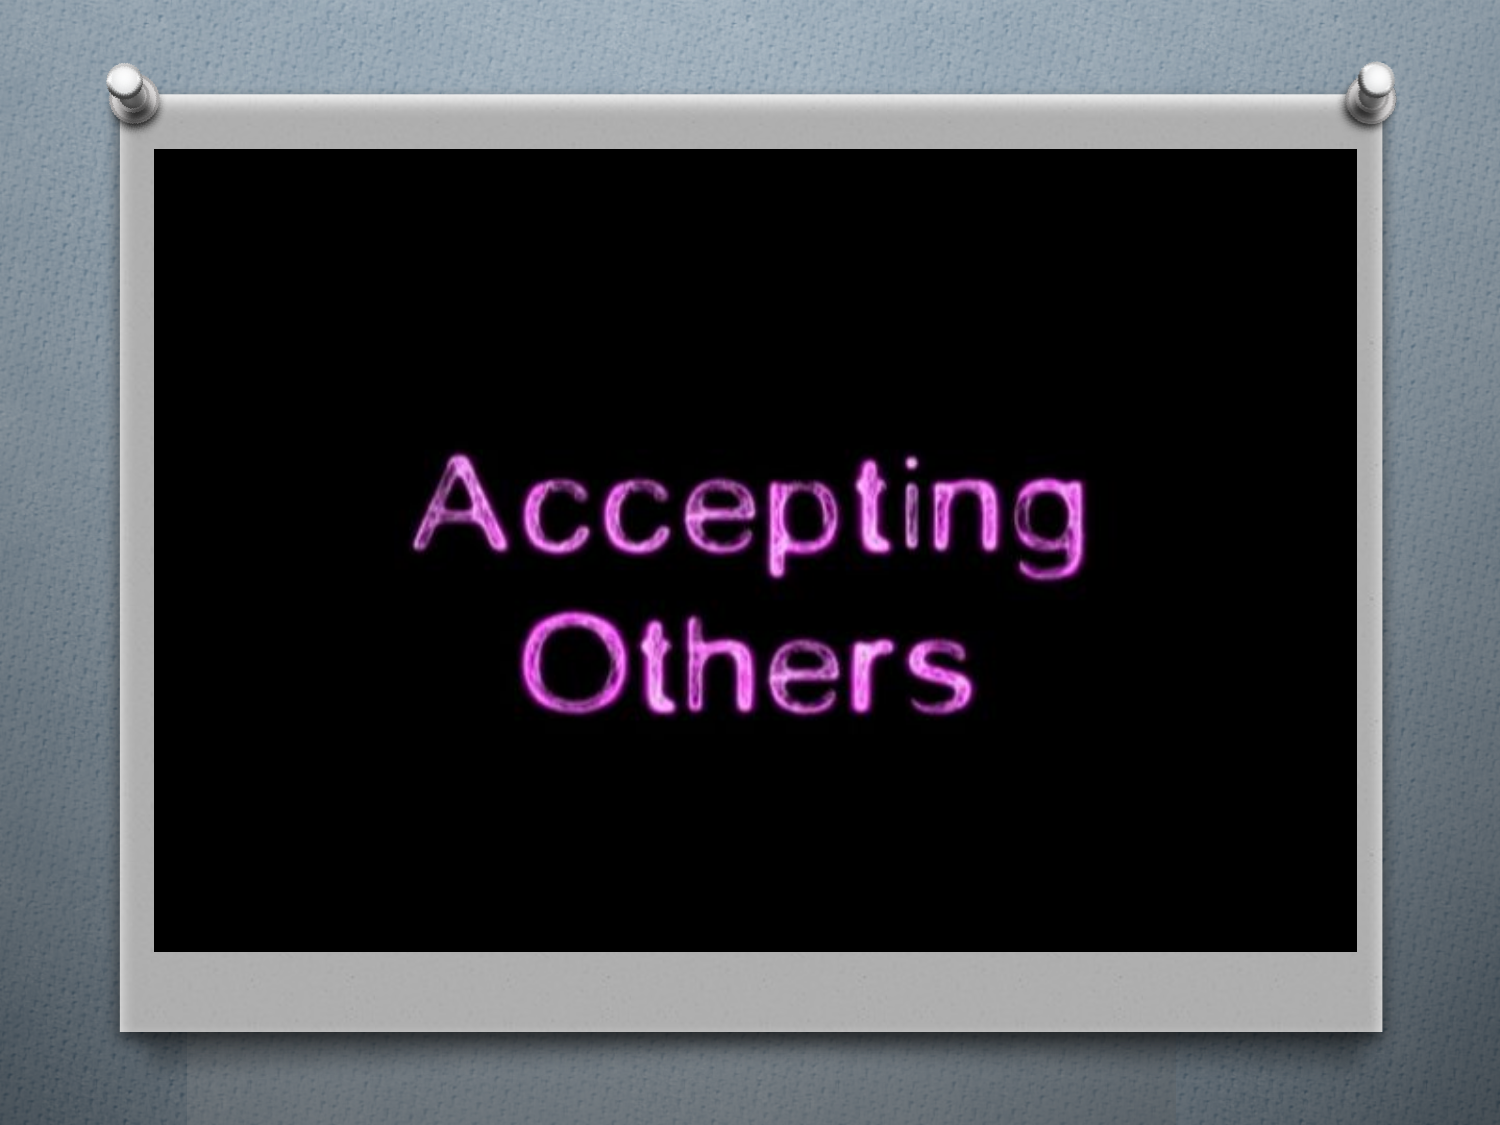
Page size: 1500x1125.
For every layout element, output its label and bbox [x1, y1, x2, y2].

picture [75, 29, 1439, 953]
